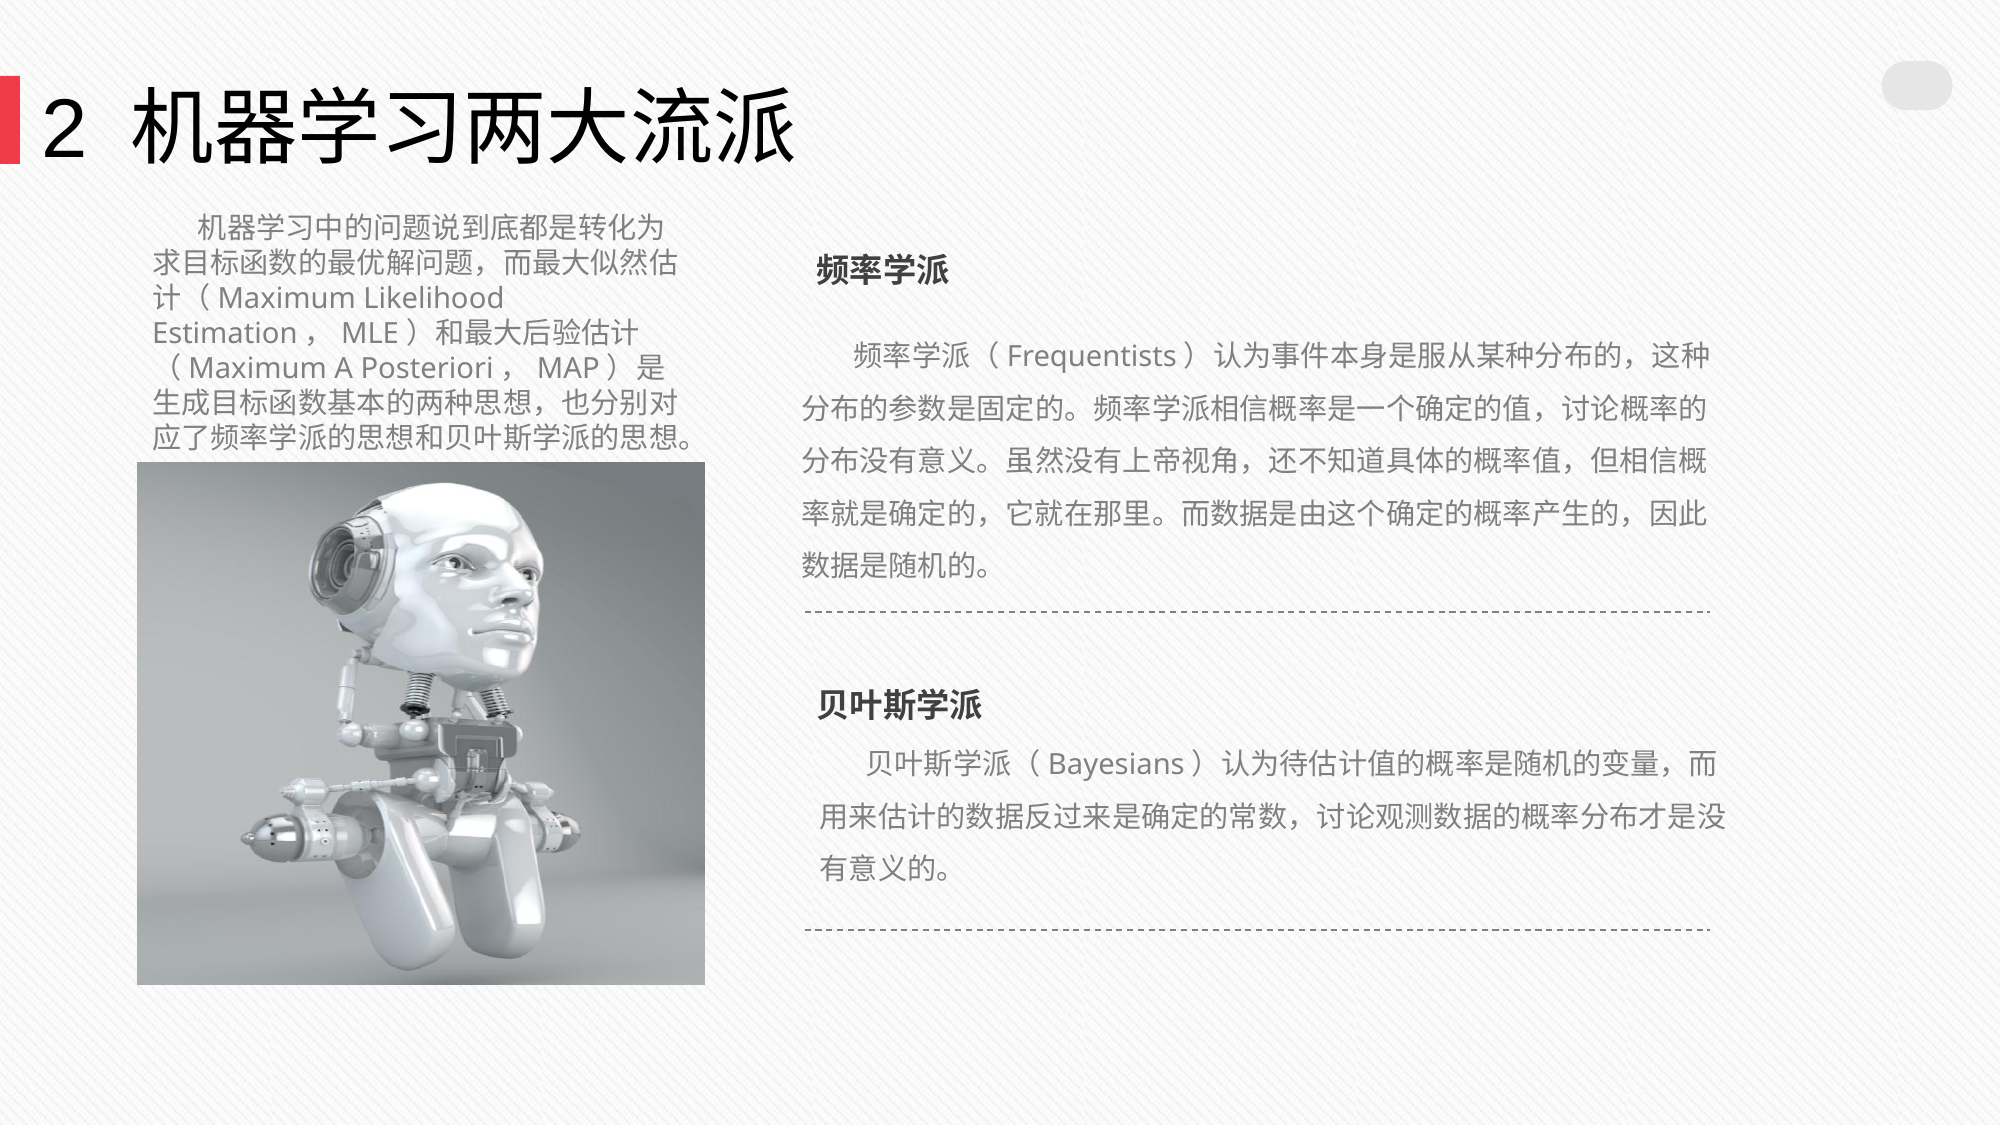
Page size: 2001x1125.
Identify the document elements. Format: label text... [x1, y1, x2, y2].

text_box 频率学派（Frequentists）认为事件本身是服从某种分布的，这种分布的参数是固定的。频率学派相信概率是一个确定的值，讨论概率的分布没有意义。虽然没有上帝视角，还不知道具体的概率值，但相信概率就是确定的，它就在那里。而数据是由这个确定的概率产生的，因此数据是随机的。 [786, 312, 1729, 590]
text_box 机器学习中的问题说到底都是转化为求目标函数的最优解问题，而最大似然估计（Maximum Likelihood Estimation，MLE）和最大后验估计（Maximum A Posteriori，MAP）是生成目标函数基本的两种思想，也分别对应了频率学派的思想和贝叶斯学派的思想。 [137, 201, 705, 462]
list 2 机器学习两大流派 [41, 75, 1836, 186]
text_box 贝叶斯学派（Bayesians）认为待估计值的概率是随机的变量，而用来估计的数据反过来是确定的常数，讨论观测数据的概率分布才是没有意义的。 [804, 720, 1747, 946]
text_box 贝叶斯学派 [786, 637, 1729, 732]
picture [0, 0, 2001, 1125]
text_box 频率学派 [786, 201, 1729, 297]
